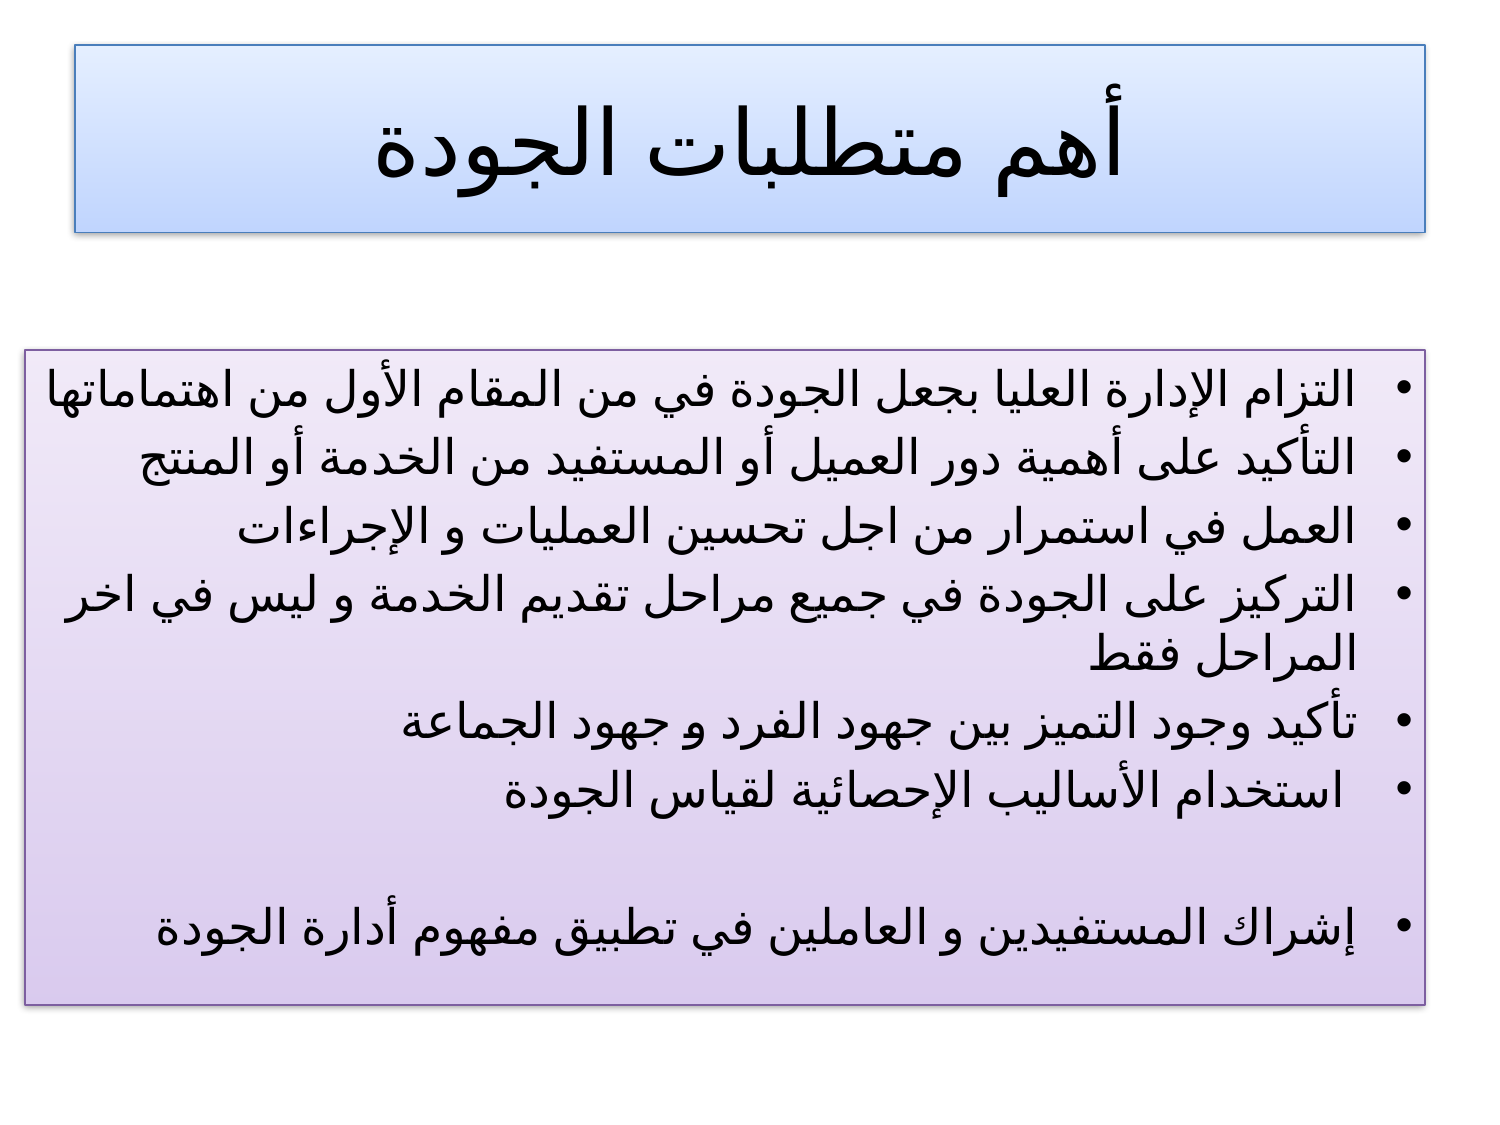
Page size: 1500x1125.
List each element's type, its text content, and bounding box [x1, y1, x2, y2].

list التزام الإدارة العليا بجعل الجودة في من المقام الأول من اهتماماتها التأكيد على أهمية دور العميل أو المستفيد من الخدمة أو المنتج العمل في استمرار من اجل تحسين العمليات و الإجراءات التركيز على الجودة في جميع مراحل تقديم الخدمة و ليس في اخر المراحل فقط تأكيد وجود التميز بين جهود الفرد و جهود الجماعة استخدام الأساليب الإحصائية لقياس الجودة إشراك المستفيدين و العاملين في تطبيق مفهوم أدارة الجودة [24, 349, 1426, 1006]
title أهم متطلبات الجودة [74, 44, 1426, 233]
